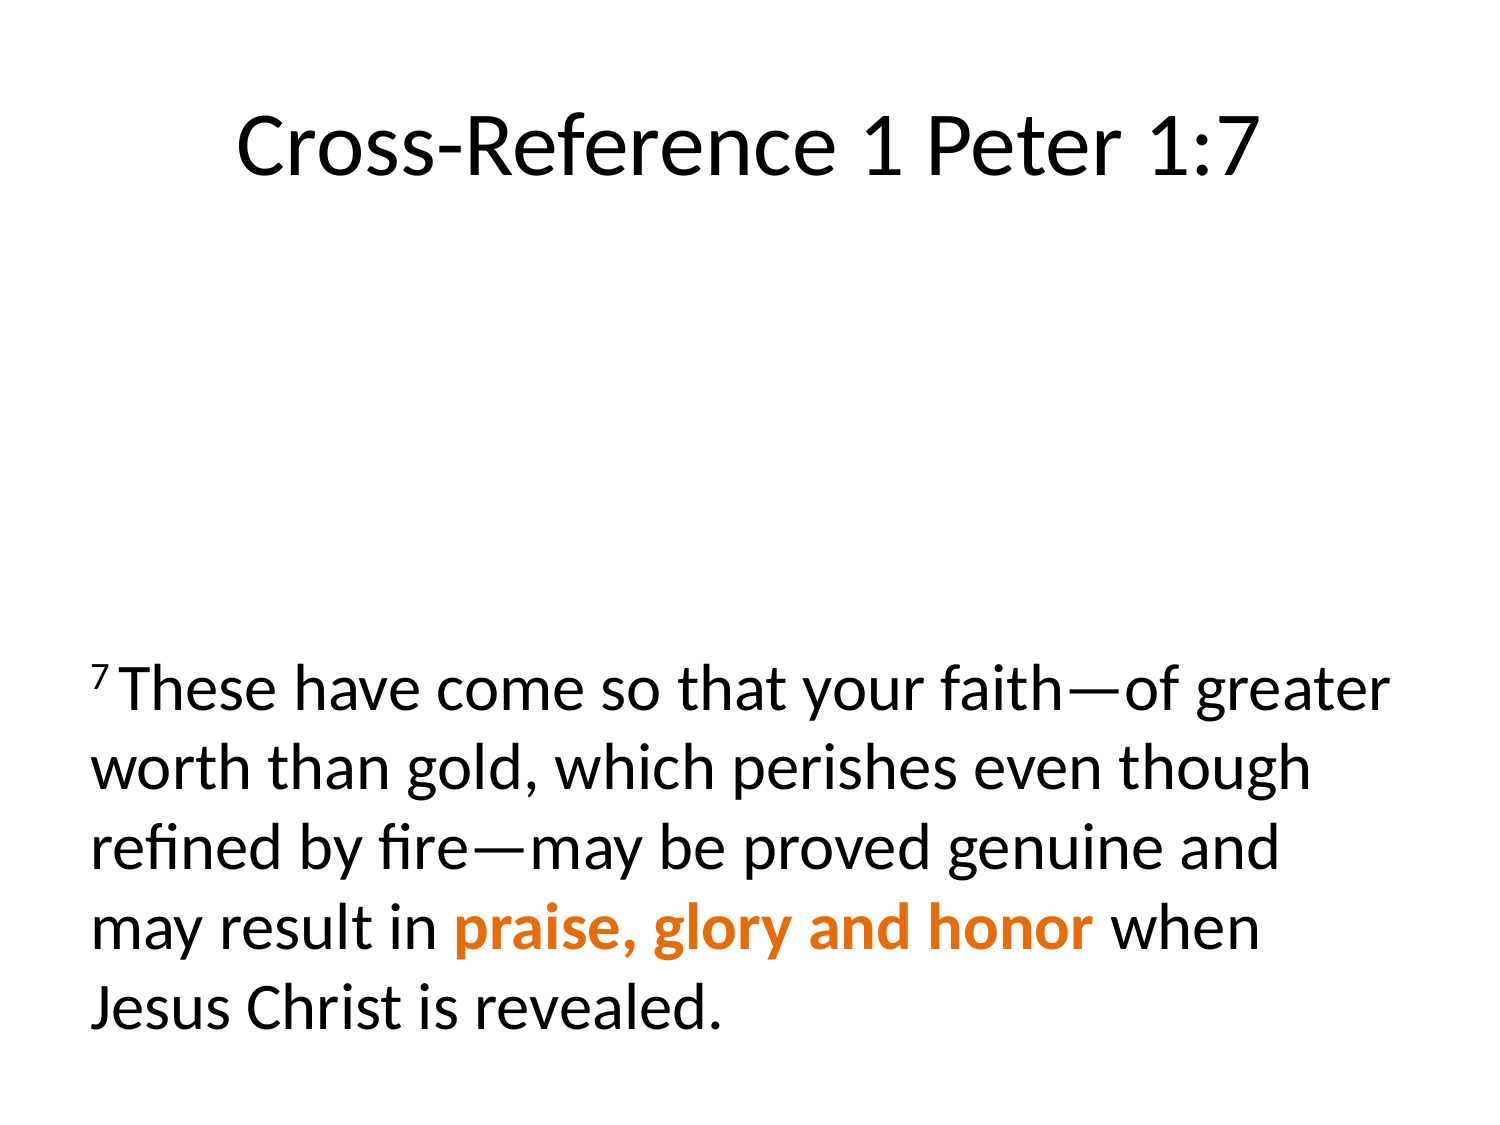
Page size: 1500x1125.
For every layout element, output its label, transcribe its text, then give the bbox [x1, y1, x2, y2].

list 7 These have come so that your faith—of greater worth than gold, which perishes even though refined by fire—may be proved genuine and may result in praise, glory and honor when Jesus Christ is revealed. [75, 262, 1425, 1005]
title Cross-Reference 1 Peter 1:7 [75, 45, 1425, 233]
